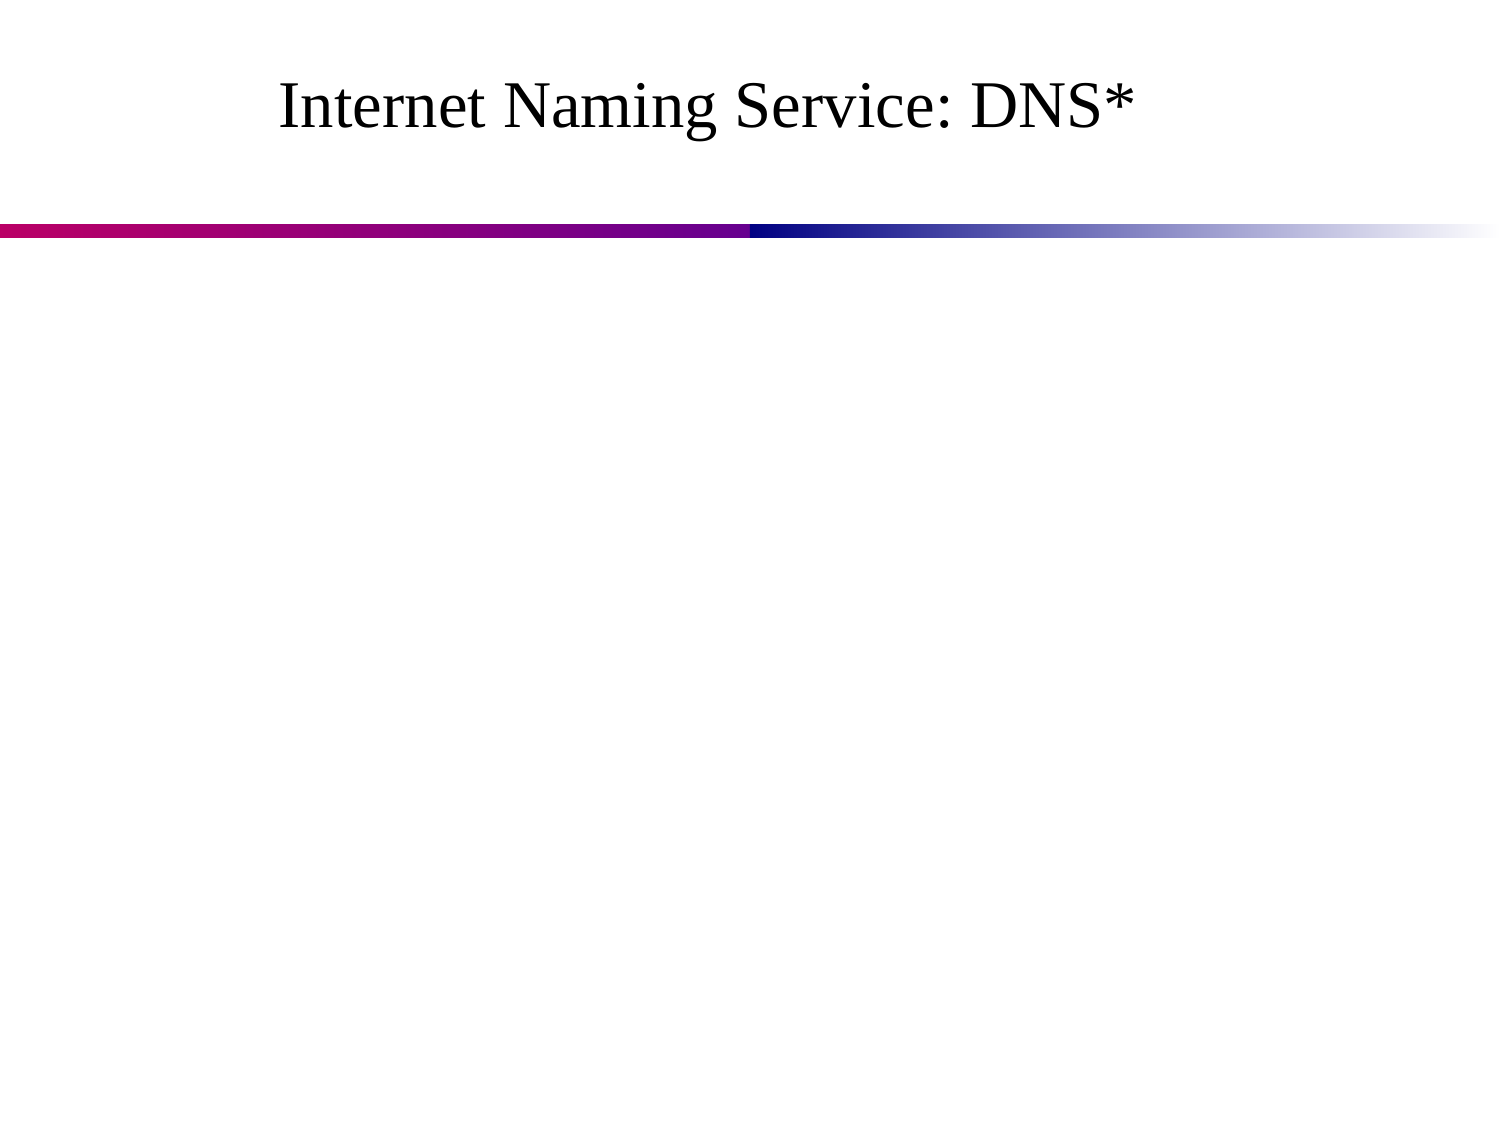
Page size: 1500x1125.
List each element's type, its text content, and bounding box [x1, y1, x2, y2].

title Internet Naming Service: DNS* [183, 53, 1234, 341]
